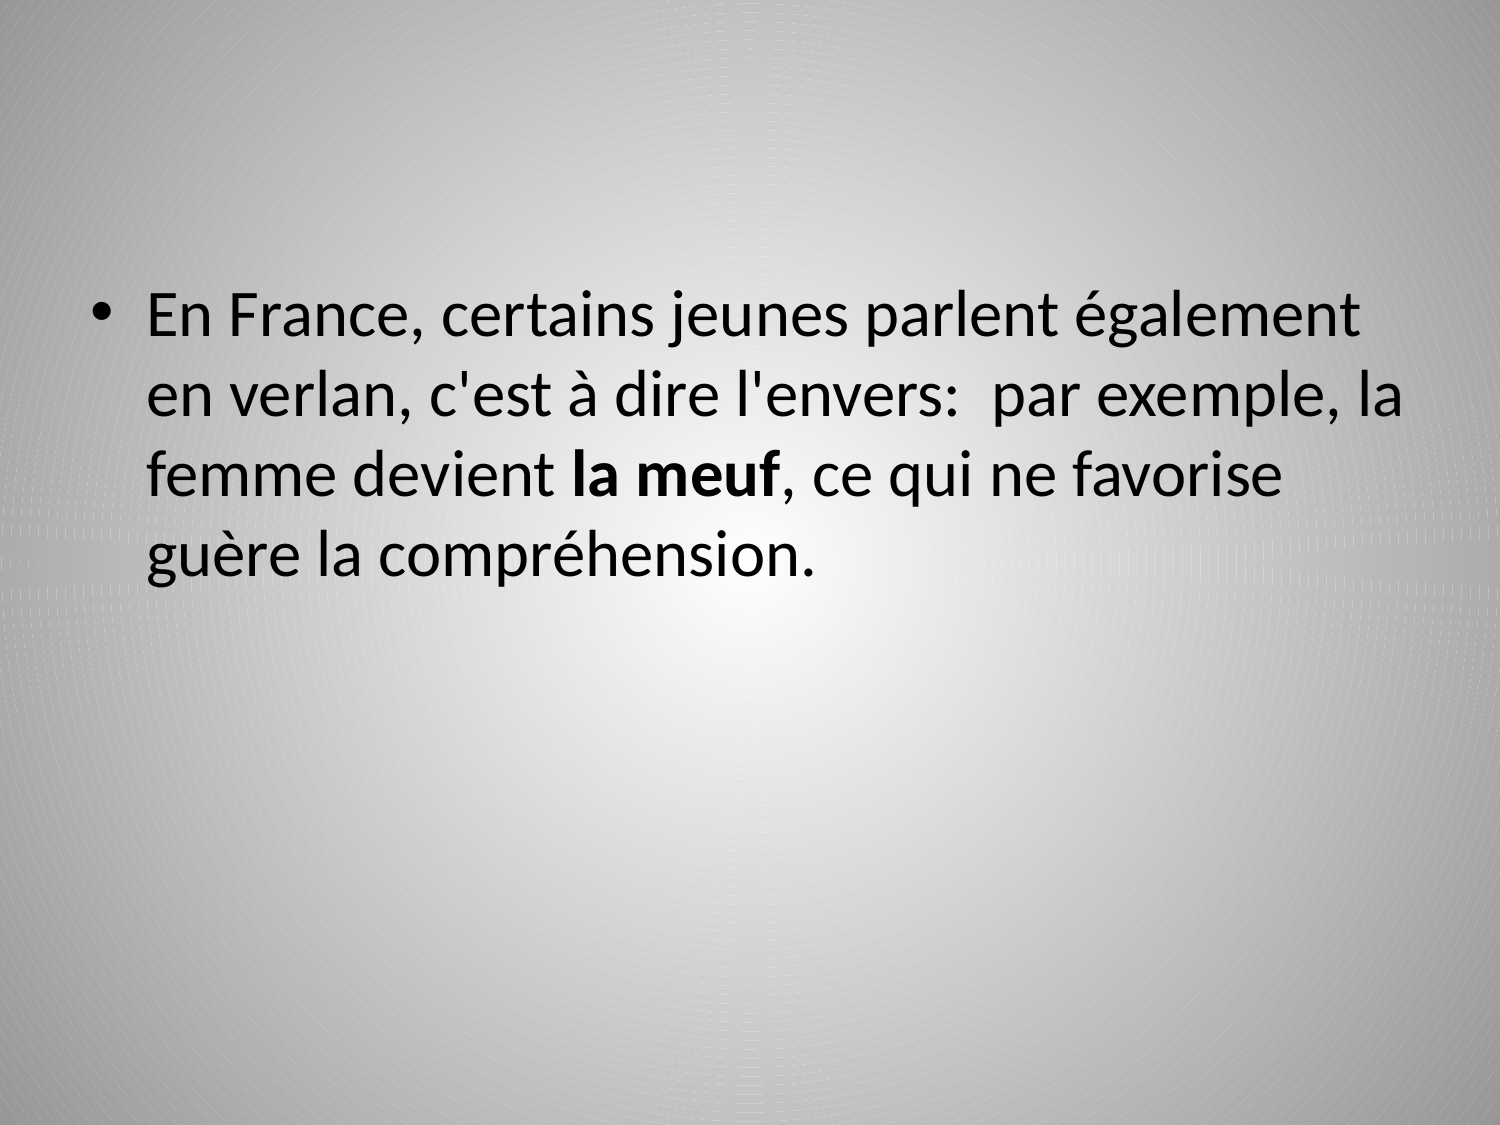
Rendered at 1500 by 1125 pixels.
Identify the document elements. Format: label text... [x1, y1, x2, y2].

list En France, certains jeunes parlent également en verlan, c'est à dire l'envers: par exemple, la femme devient la meuf, ce qui ne favorise guère la compréhension. [75, 262, 1425, 1005]
